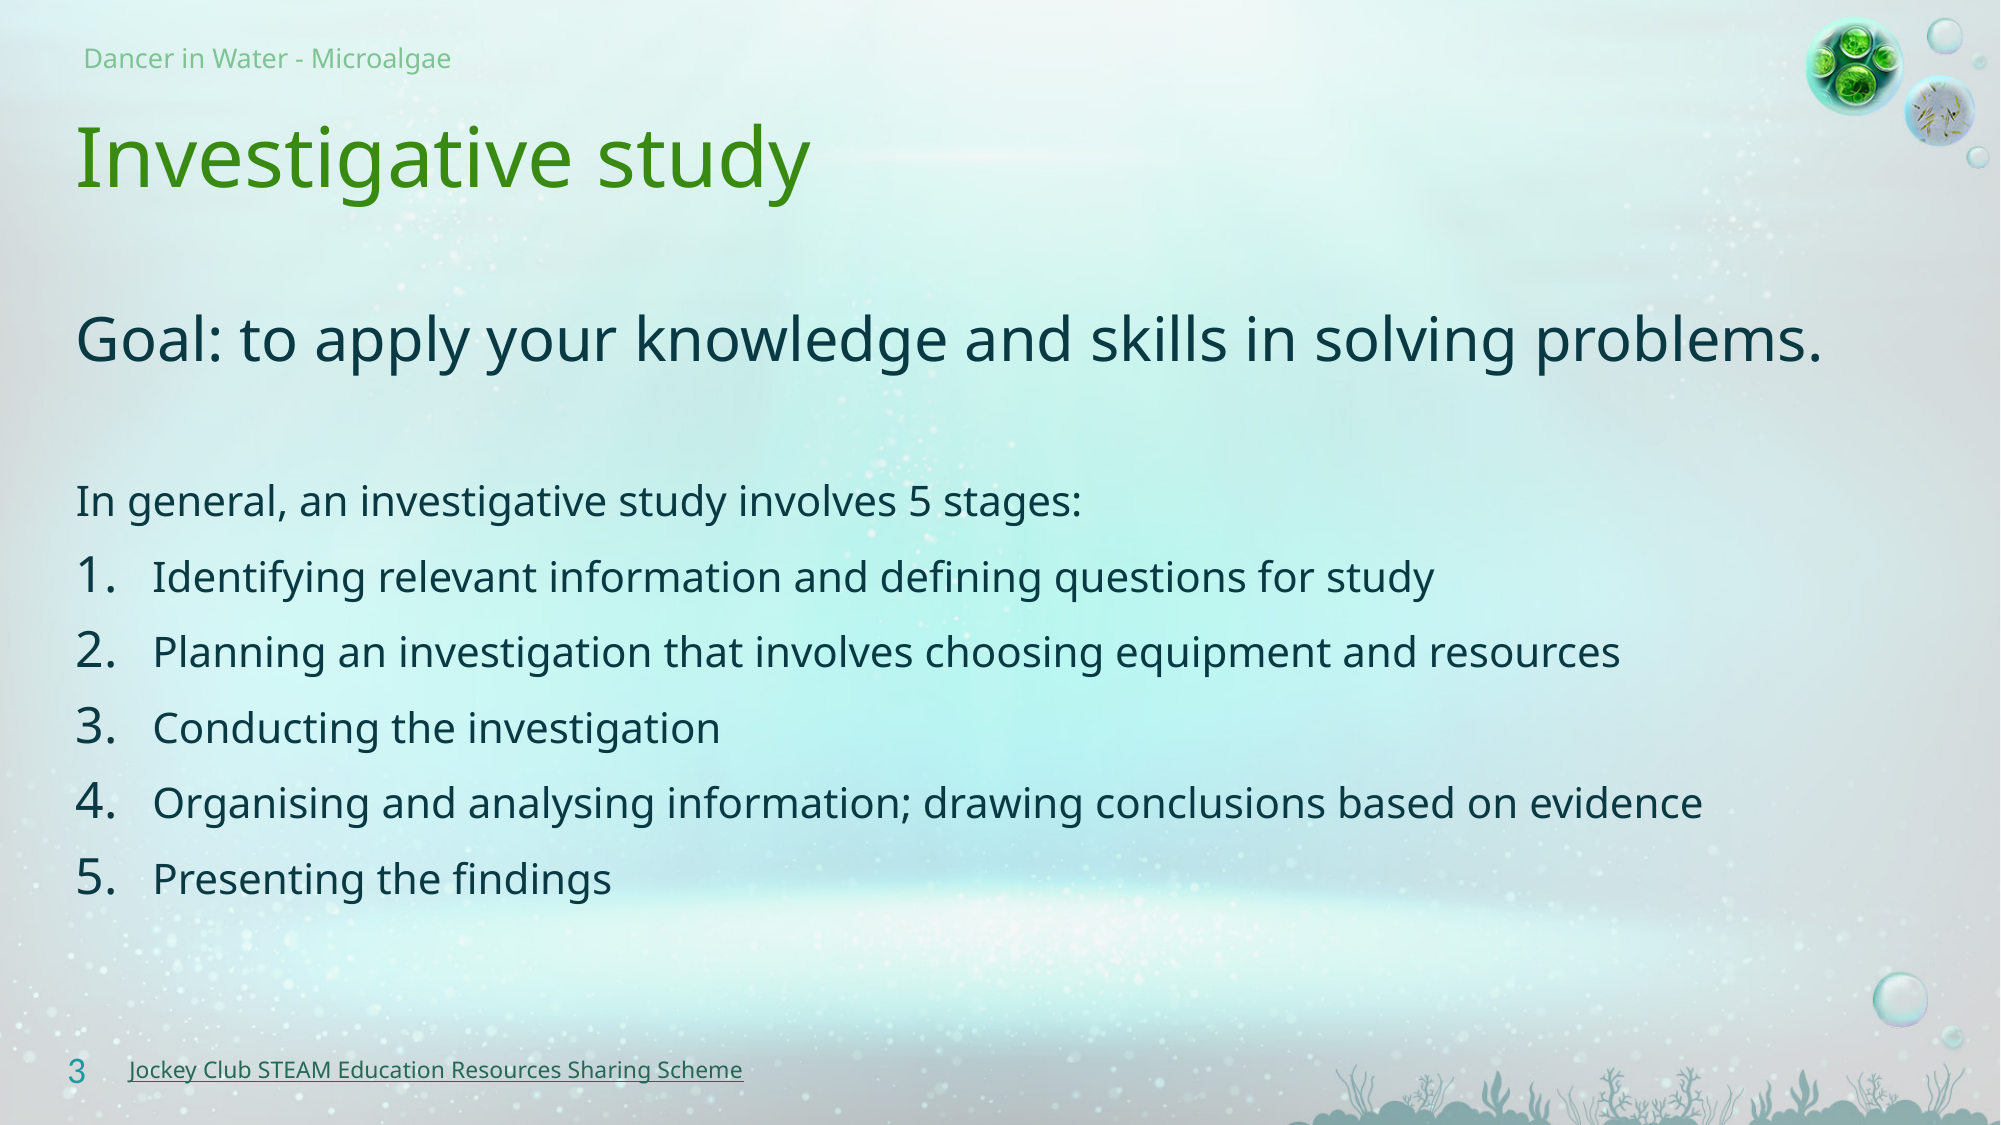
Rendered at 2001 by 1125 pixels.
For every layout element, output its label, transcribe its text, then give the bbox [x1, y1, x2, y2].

title Investigative study [61, 96, 1571, 229]
picture [0, 0, 2001, 1125]
slide_number 3 [35, 1038, 118, 1099]
list Goal: to apply your knowledge and skills in solving problems. In general, an investigative study involves 5 stages: Identifying relevant information and defining questions for study Planning an investigation that involves choosing equipment and resources Conducting the investigation Organising and analysing information; drawing conclusions based on evidence Presenting the findings [61, 256, 1862, 1001]
